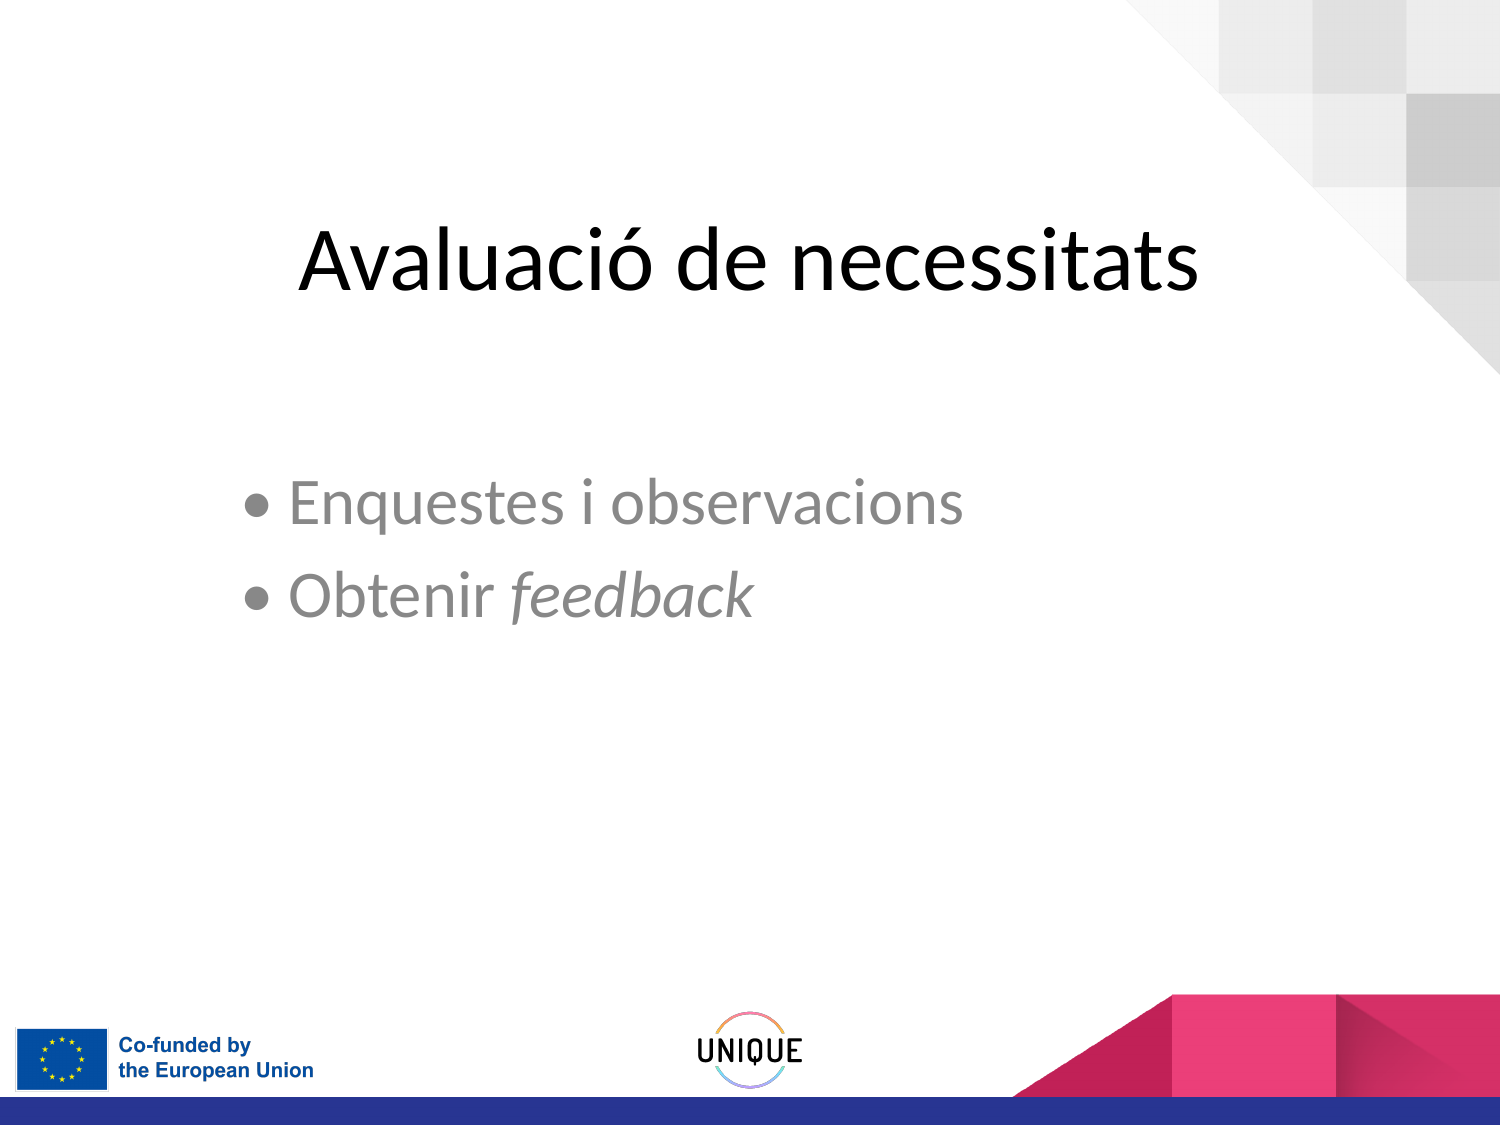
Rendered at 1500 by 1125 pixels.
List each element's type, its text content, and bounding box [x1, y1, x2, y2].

subtitle • Enquestes i observacions • Obtenir feedback [225, 450, 1275, 738]
picture [1125, 0, 1500, 375]
title Avaluació de necessitats [112, 132, 1388, 375]
picture [0, 993, 1500, 1125]
